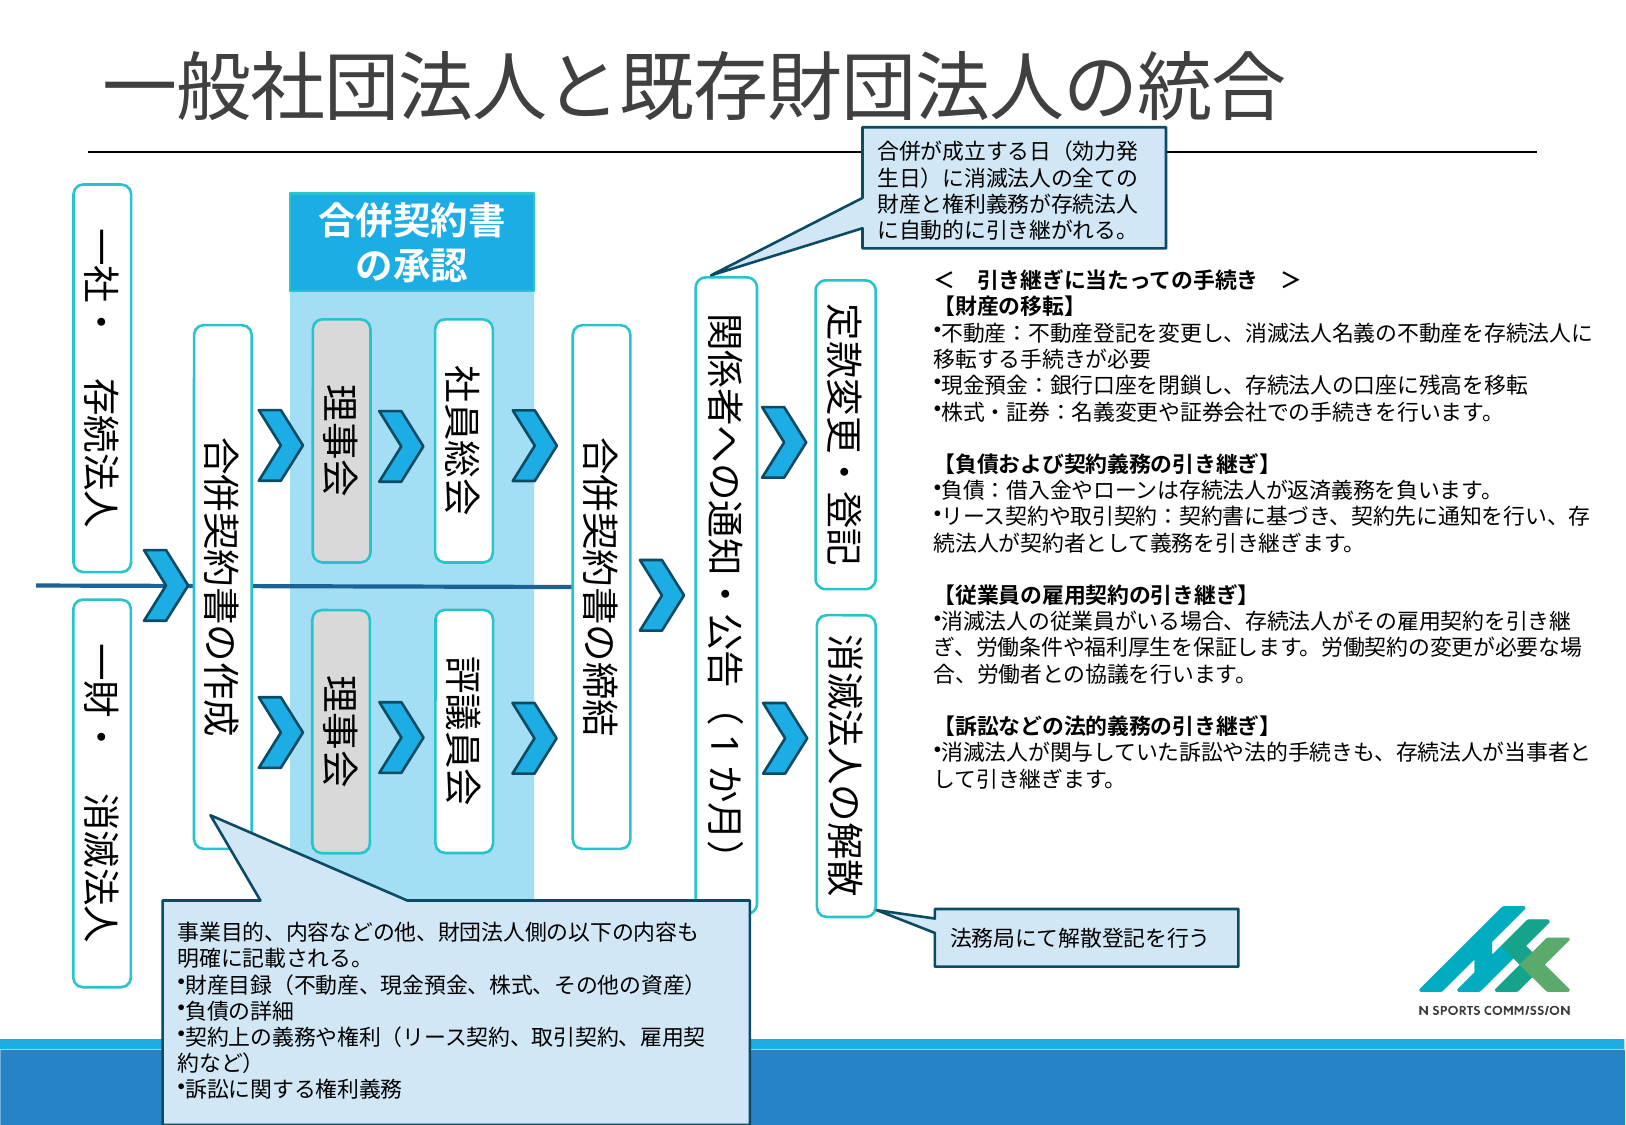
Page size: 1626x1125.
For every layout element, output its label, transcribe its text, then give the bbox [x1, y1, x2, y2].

text_box [638, 558, 686, 632]
text_box 関係者への通知・公告（1か月） [694, 276, 759, 914]
text_box 合併が成立する日（効力発生日）に消滅法人の全ての財産と権利義務が存続法人に自動的に引き継がれる。 [862, 130, 1166, 251]
text_box 事業目的、内容などの他、財団法人側の以下の内容も明確に記載される。 財産目録（不動産、現金預金、株式、その他の資産） 負債の詳細 契約上の義務や権利（リース契約、取引契約、雇用契約など） 訴訟に関する権利義務 [162, 911, 732, 1110]
text_box [289, 292, 535, 582]
text_box 理事会 [311, 318, 372, 564]
text_box [875, 907, 1240, 968]
text_box [142, 548, 188, 582]
text_box [378, 409, 425, 484]
text_box 合併契約書の承認 [289, 192, 535, 292]
text_box 法務局にて解散登記を行う [934, 917, 1239, 959]
text_box [378, 700, 425, 775]
text_box [511, 701, 558, 775]
text_box 社員総会 [433, 318, 495, 564]
text_box 定款変更・登記 [814, 279, 877, 591]
text_box 評議員会 [434, 608, 495, 855]
text_box 合併契約書の締結 [571, 323, 632, 851]
text_box [709, 125, 1168, 277]
text_box [511, 409, 558, 483]
text_box [760, 405, 808, 479]
text_box [257, 408, 305, 483]
picture [1303, 826, 1626, 1095]
text_box [761, 701, 809, 775]
text_box 合併契約書の作成 [192, 597, 253, 851]
text_box 一財・ 消滅法人 [71, 598, 133, 989]
text_box [289, 597, 535, 899]
title 一般社団法人と既存財団法人の統合 [87, 40, 1429, 138]
text_box ＜ 引き継ぎに当たっての手続き ＞ 【財産の移転】 不動産：不動産登記を変更し、消滅法人名義の不動産を存続法人に移転する手続きが必要 現金預金：銀行口座を閉鎖し、存続法人の口座に残高を移転 株式・証券：名義変更や証券会社での手続きを行います。 【負債および契約義務の引き継ぎ】 負債：借入金やローンは存続法人が返済義務を負います。 リース契約や取引契約：契約書に基づき、契約先に通知を行い、存続法人が契約者として義務を引き継ぎます。 【従業員の雇用契約の引き継ぎ】 消滅法人の従業員がいる場合、存続法人がその雇用契約を引き継ぎ、労働条件や福利厚生を保証します。労働契約の変更が必要な場合、労働者との協議を行います。 【訴訟などの法的義務の引き継ぎ】 消滅法人が関与していた訴訟や法的手続きも、存続法人が当事者として引き継ぎます。 [918, 259, 1610, 799]
text_box [161, 814, 752, 1125]
text_box 一社・ 存続法人 [72, 183, 133, 574]
text_box 理事会 [310, 608, 372, 855]
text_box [35, 584, 574, 588]
text_box 消滅法人の解散 [815, 613, 877, 919]
text_box 合併契約書の作成 [192, 323, 253, 582]
text_box [257, 695, 305, 770]
text_box [142, 597, 183, 623]
